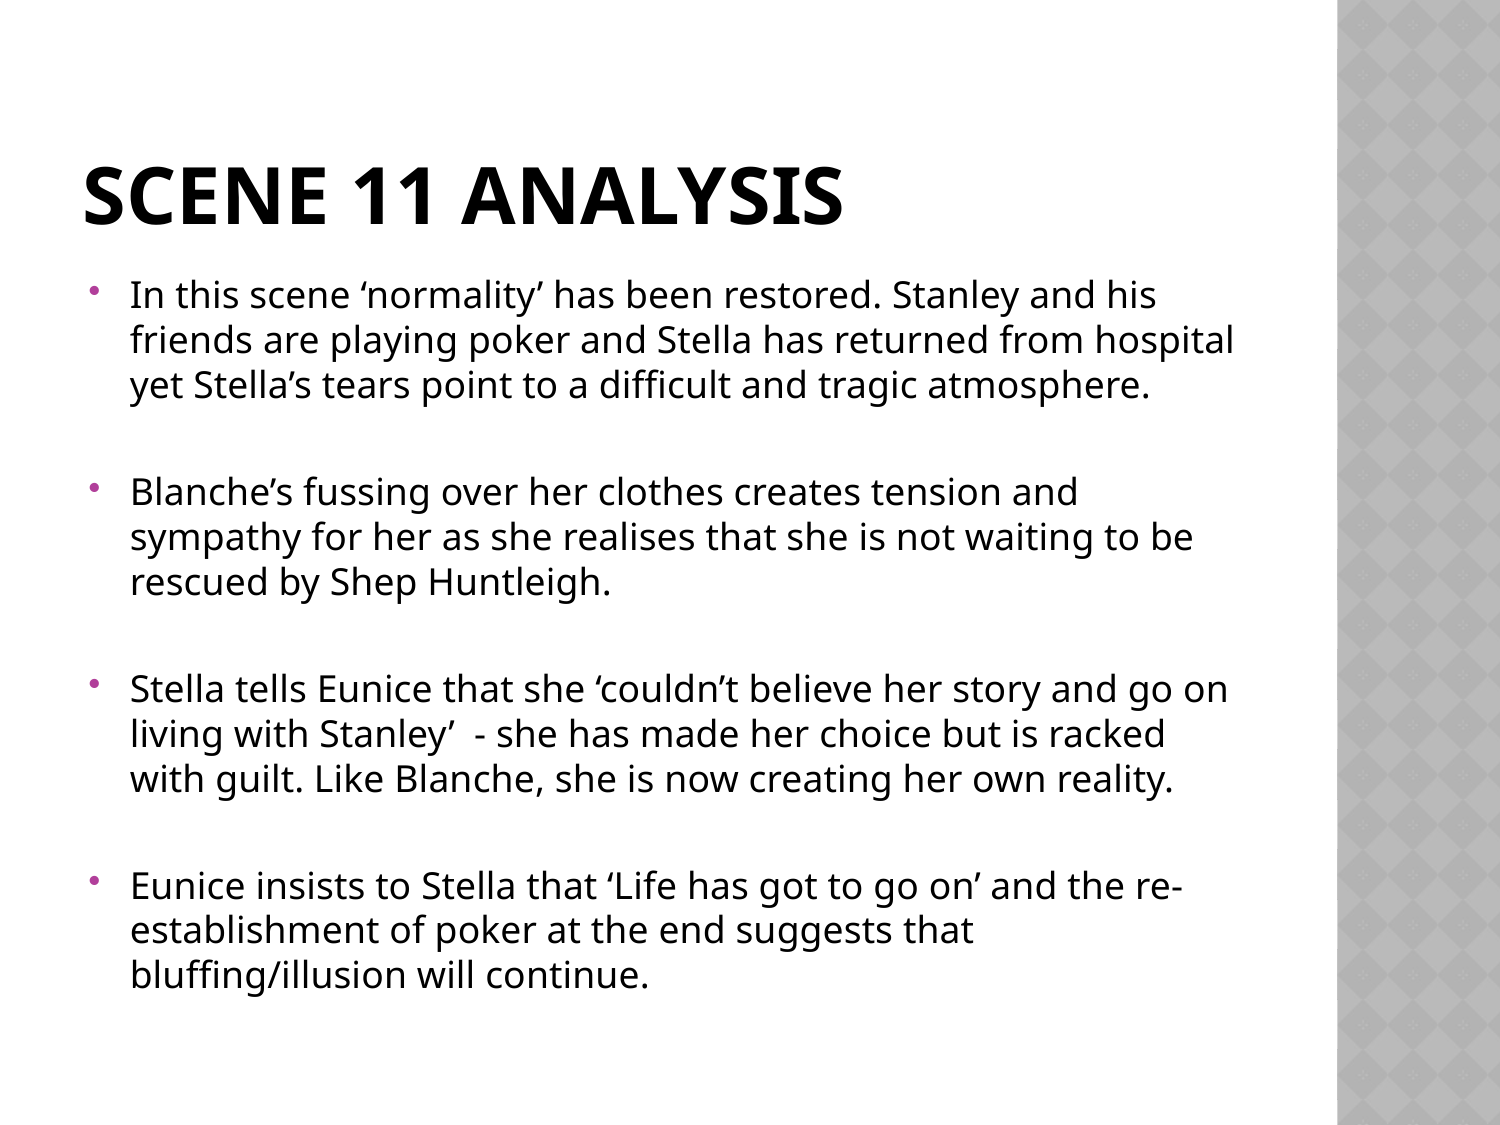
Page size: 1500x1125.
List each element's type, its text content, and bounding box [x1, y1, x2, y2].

list In this scene ‘normality’ has been restored. Stanley and his friends are playing poker and Stella has returned from hospital yet Stella’s tears point to a difficult and tragic atmosphere. Blanche’s fussing over her clothes creates tension and sympathy for her as she realises that she is not waiting to be rescued by Shep Huntleigh. Stella tells Eunice that she ‘couldn’t believe her story and go on living with Stanley’ - she has made her choice but is racked with guilt. Like Blanche, she is now creating her own reality. Eunice insists to Stella that ‘Life has got to go on’ and the re-establishment of poker at the end suggests that bluffing/illusion will continue. [75, 264, 1263, 1059]
title SCENE 11 ANALYSIS [75, 52, 1263, 240]
